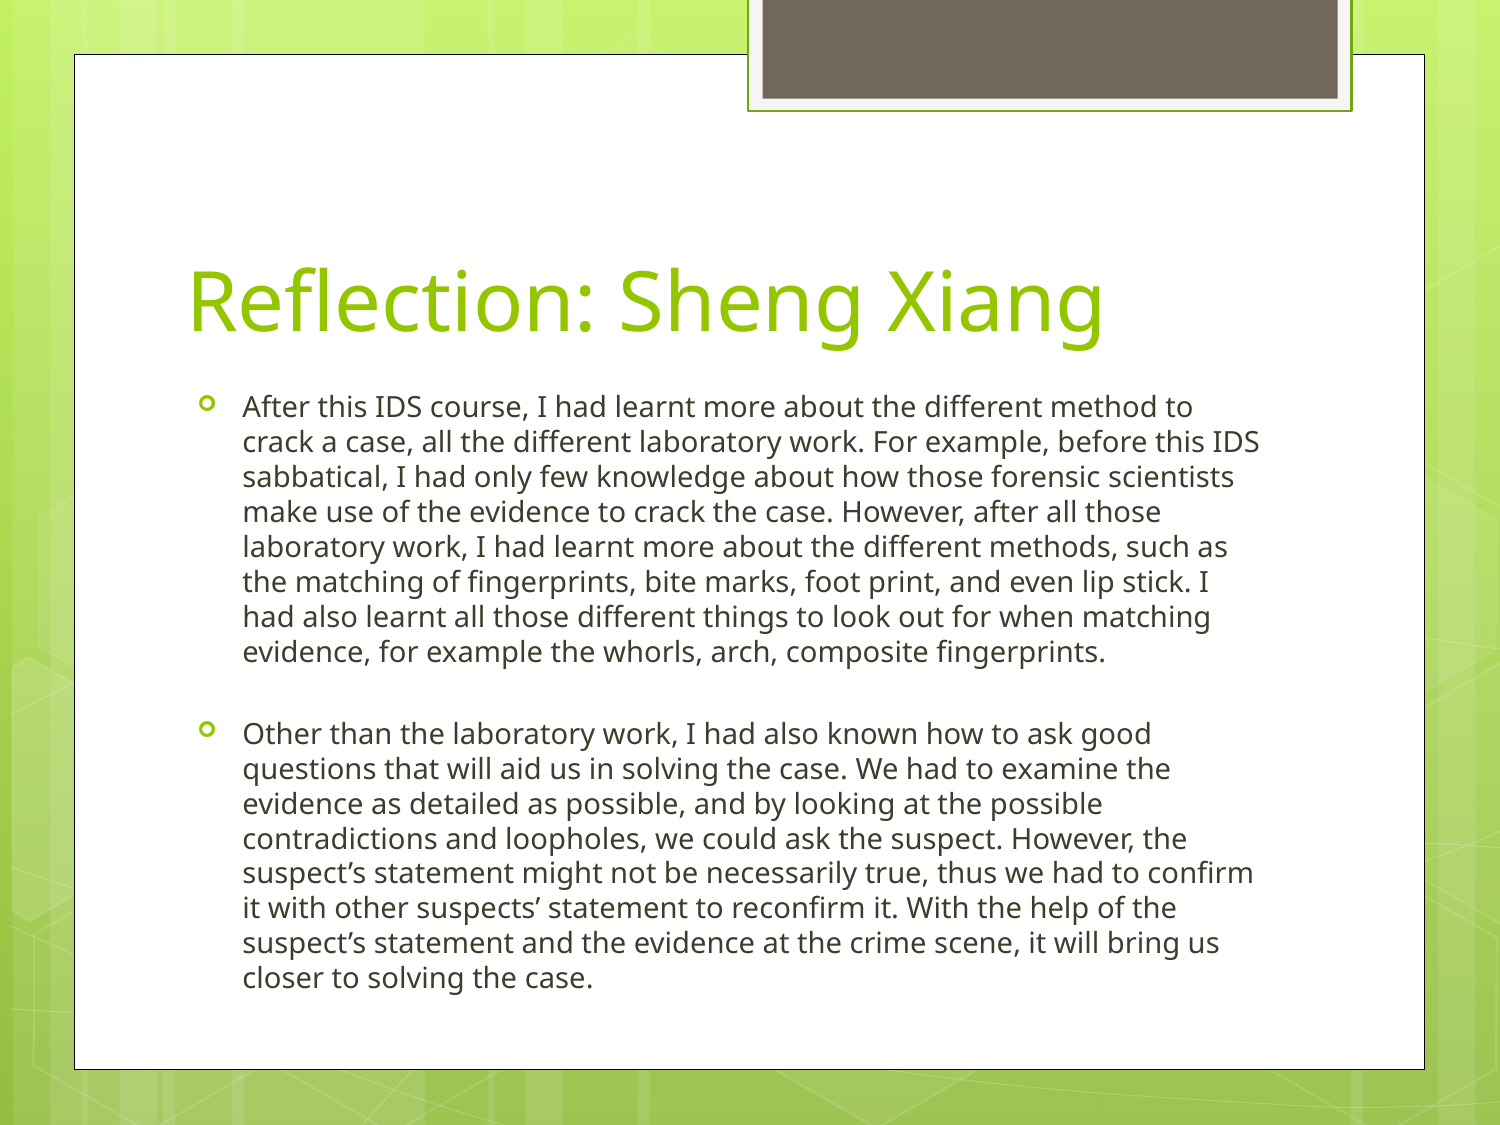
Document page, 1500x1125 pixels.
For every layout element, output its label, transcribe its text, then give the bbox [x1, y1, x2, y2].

list After this IDS course, I had learnt more about the different method to crack a case, all the different laboratory work. For example, before this IDS sabbatical, I had only few knowledge about how those forensic scientists make use of the evidence to crack the case. However, after all those laboratory work, I had learnt more about the different methods, such as the matching of fingerprints, bite marks, foot print, and even lip stick. I had also learnt all those different things to look out for when matching evidence, for example the whorls, arch, composite fingerprints. Other than the laboratory work, I had also known how to ask good questions that will aid us in solving the case. We had to examine the evidence as detailed as possible, and by looking at the possible contradictions and loopholes, we could ask the suspect. However, the suspect’s statement might not be necessarily true, thus we had to confirm it with other suspects’ statement to reconfirm it. With the help of the suspect’s statement and the evidence at the crime scene, it will bring us closer to solving the case. [171, 381, 1283, 957]
title Reflection: Sheng Xiang [171, 168, 1324, 357]
